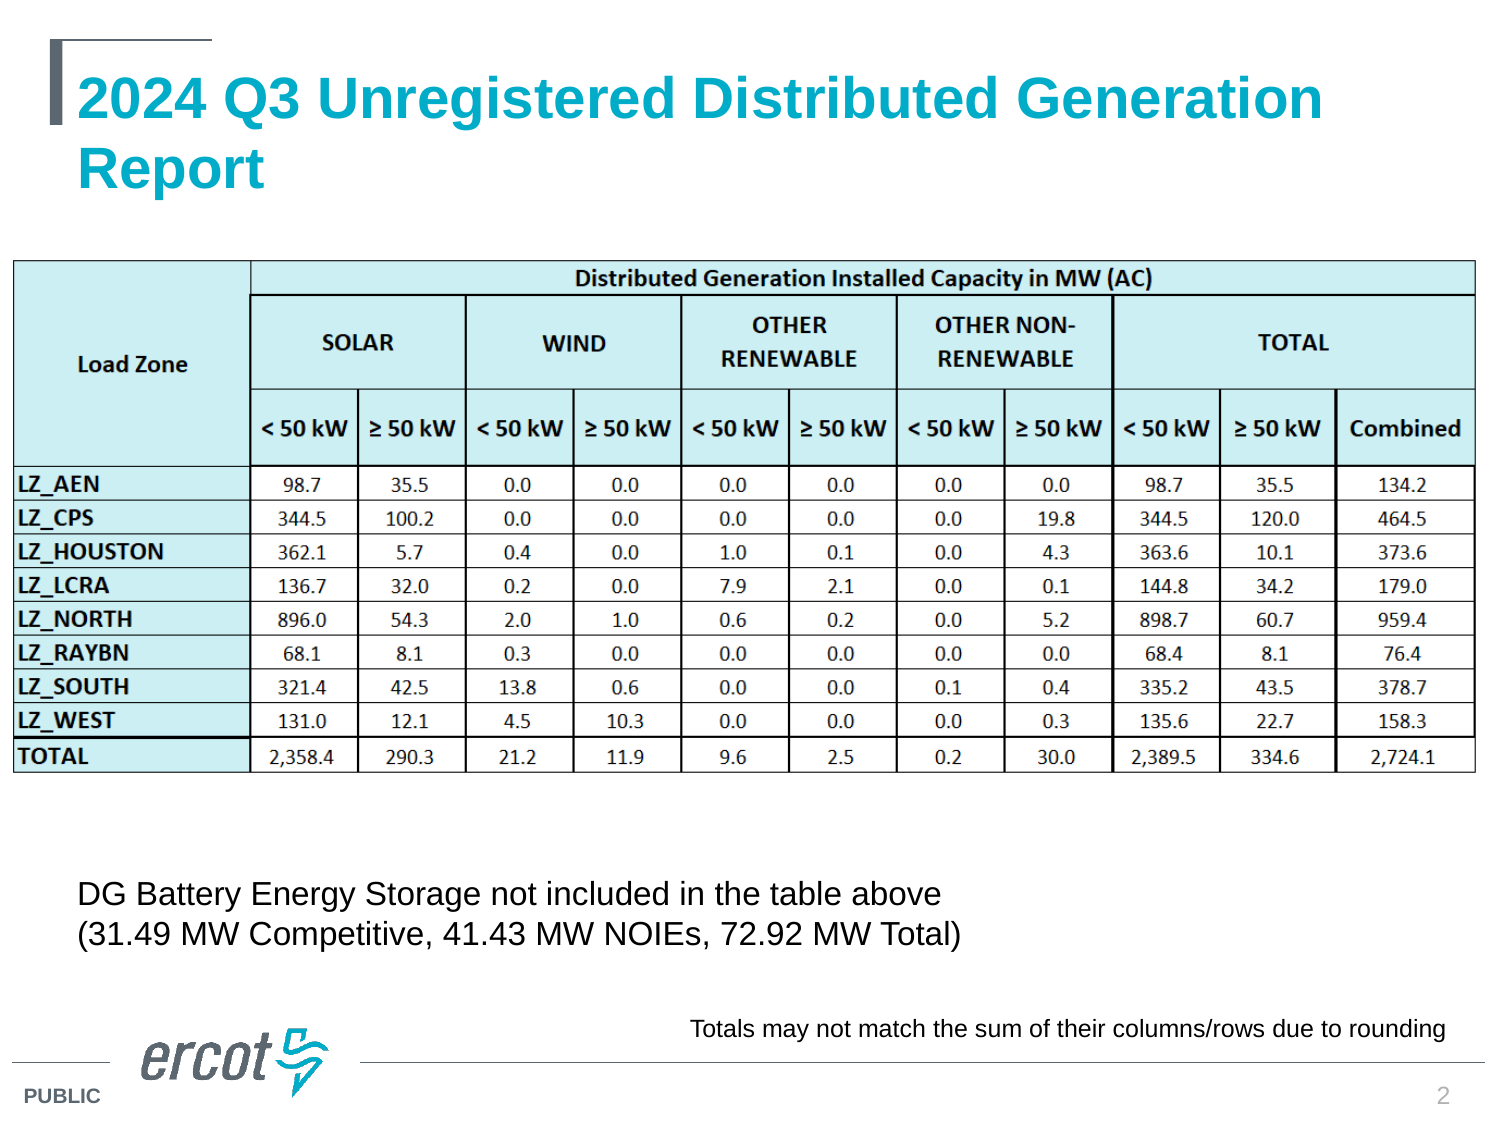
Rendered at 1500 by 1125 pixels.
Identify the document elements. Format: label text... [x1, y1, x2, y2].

slide_number 2 [1400, 1076, 1488, 1113]
text_box DG Battery Energy Storage not included in the table above (31.49 MW Competitive, 41.43 MW NOIEs, 72.92 MW Total) [62, 864, 1500, 960]
title 2024 Q3 Unregistered Distributed Generation Report [62, 52, 1450, 138]
picture [137, 1024, 332, 1100]
picture [12, 258, 1478, 776]
text_box Totals may not match the sum of their columns/rows due to rounding [675, 1005, 1475, 1051]
